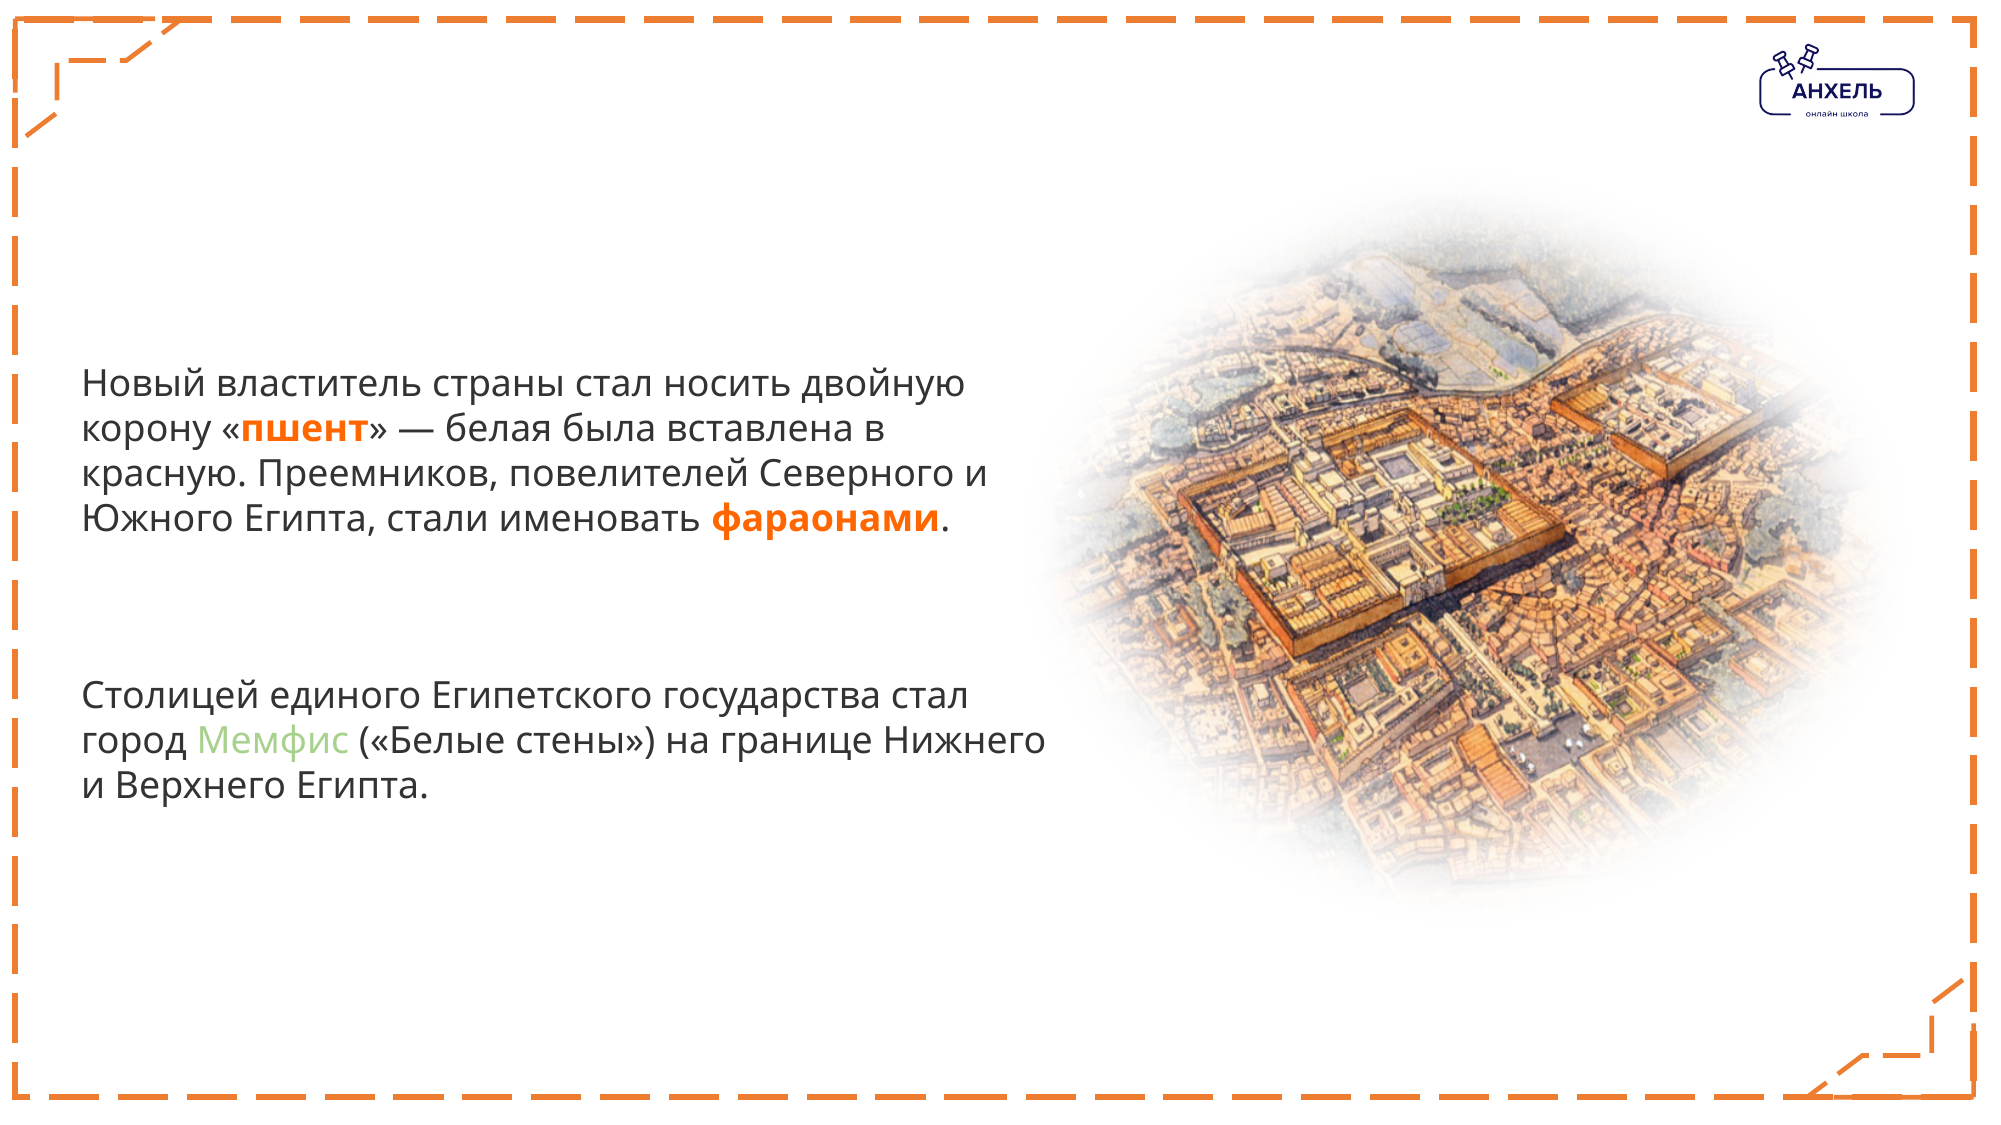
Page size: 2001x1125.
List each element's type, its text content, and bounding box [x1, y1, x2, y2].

text_box Новый властитель страны стал носить двойную корону «пшент» — белая была вставлена в красную. Преемников, повелителей Северного и Южного Египта, стали именовать фараонами. [66, 351, 999, 546]
text_box [14, 17, 185, 147]
text_box [1803, 969, 1975, 1099]
text_box Столицей единого Египетского государства стал город Мемфис («Белые стены») на границе Нижнего и Верхнего Египта. [66, 663, 999, 814]
picture [999, 0, 1934, 943]
text_box [14, 18, 1975, 1098]
